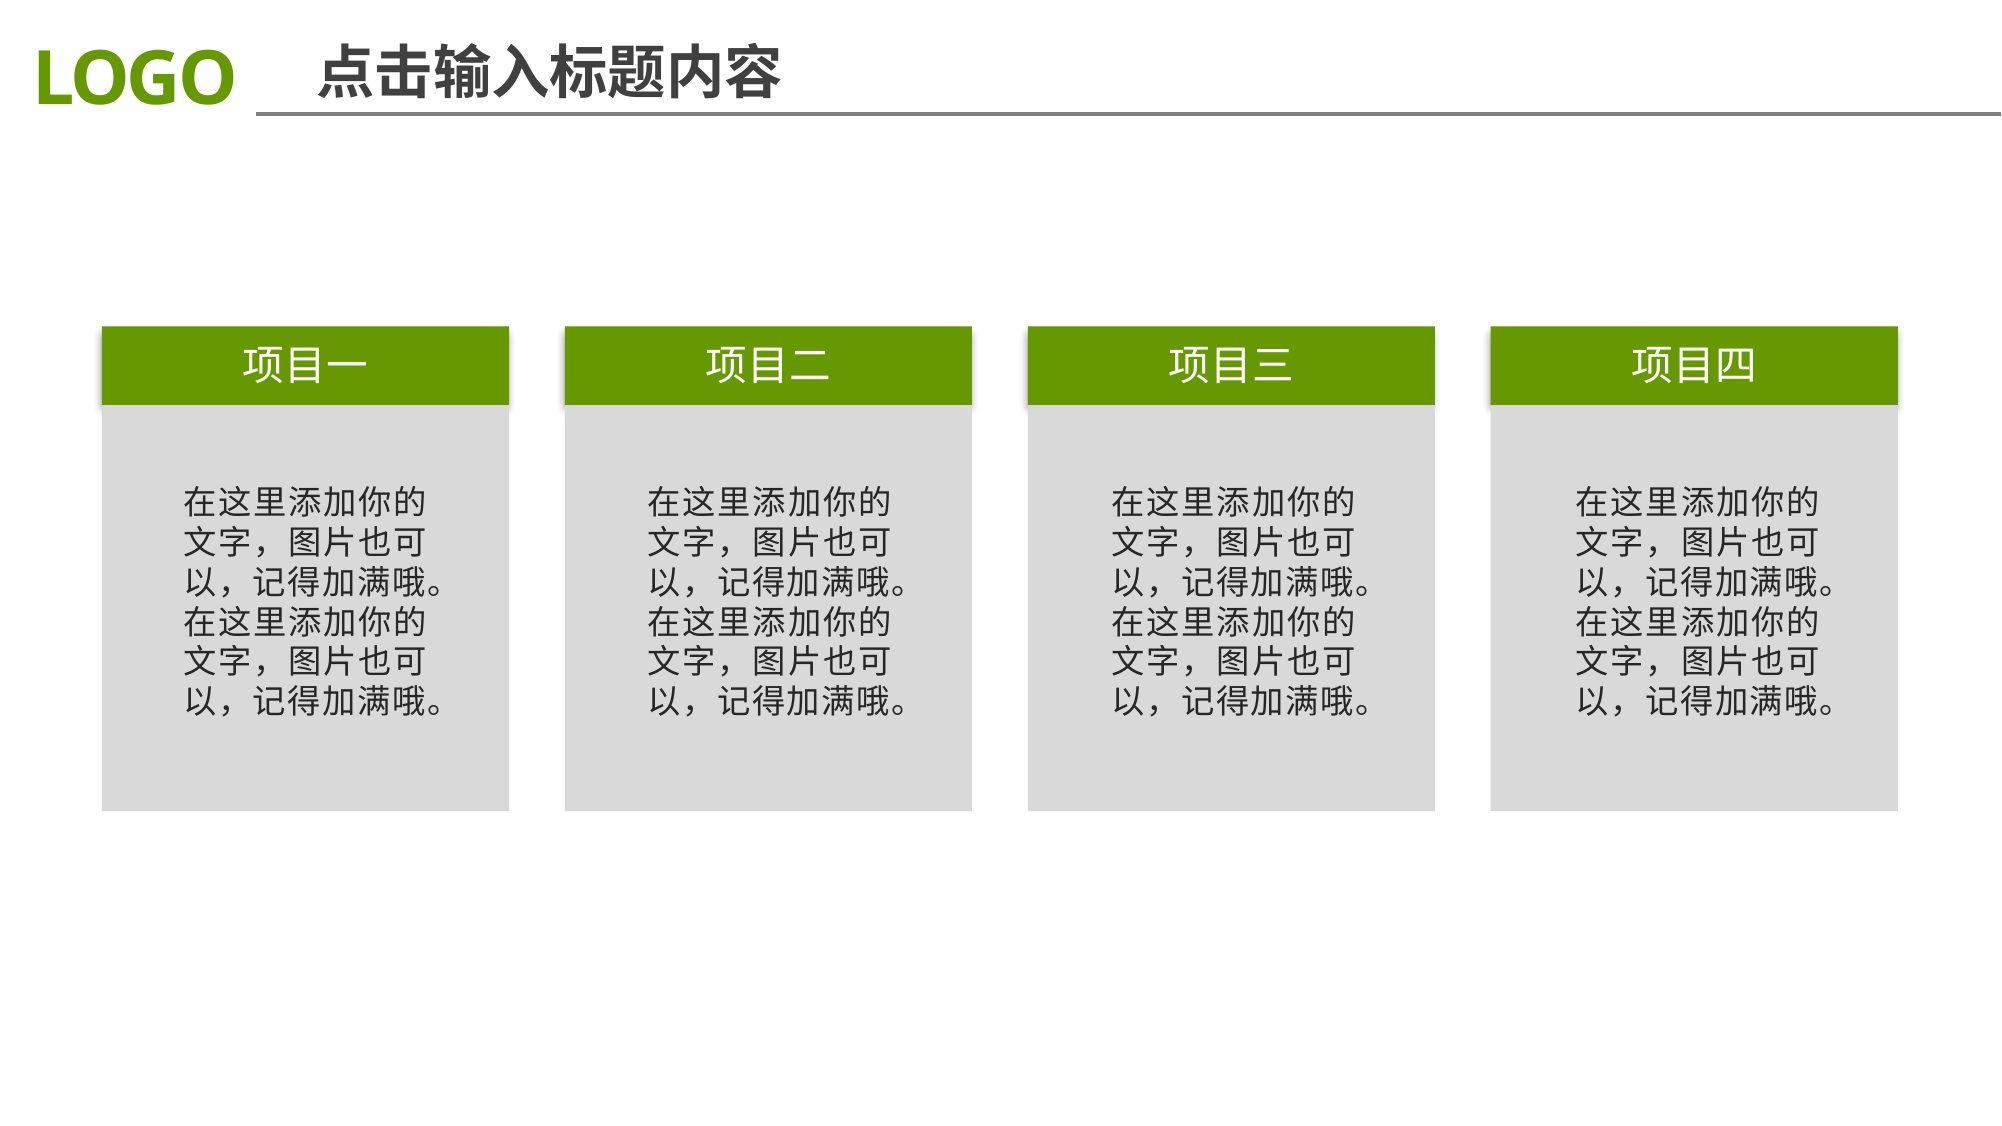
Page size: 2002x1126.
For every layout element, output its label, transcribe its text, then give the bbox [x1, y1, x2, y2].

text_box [1027, 326, 1436, 812]
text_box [564, 326, 973, 812]
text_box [1490, 326, 1899, 812]
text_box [101, 326, 510, 812]
text_box 点击输入标题内容 [279, 27, 820, 113]
